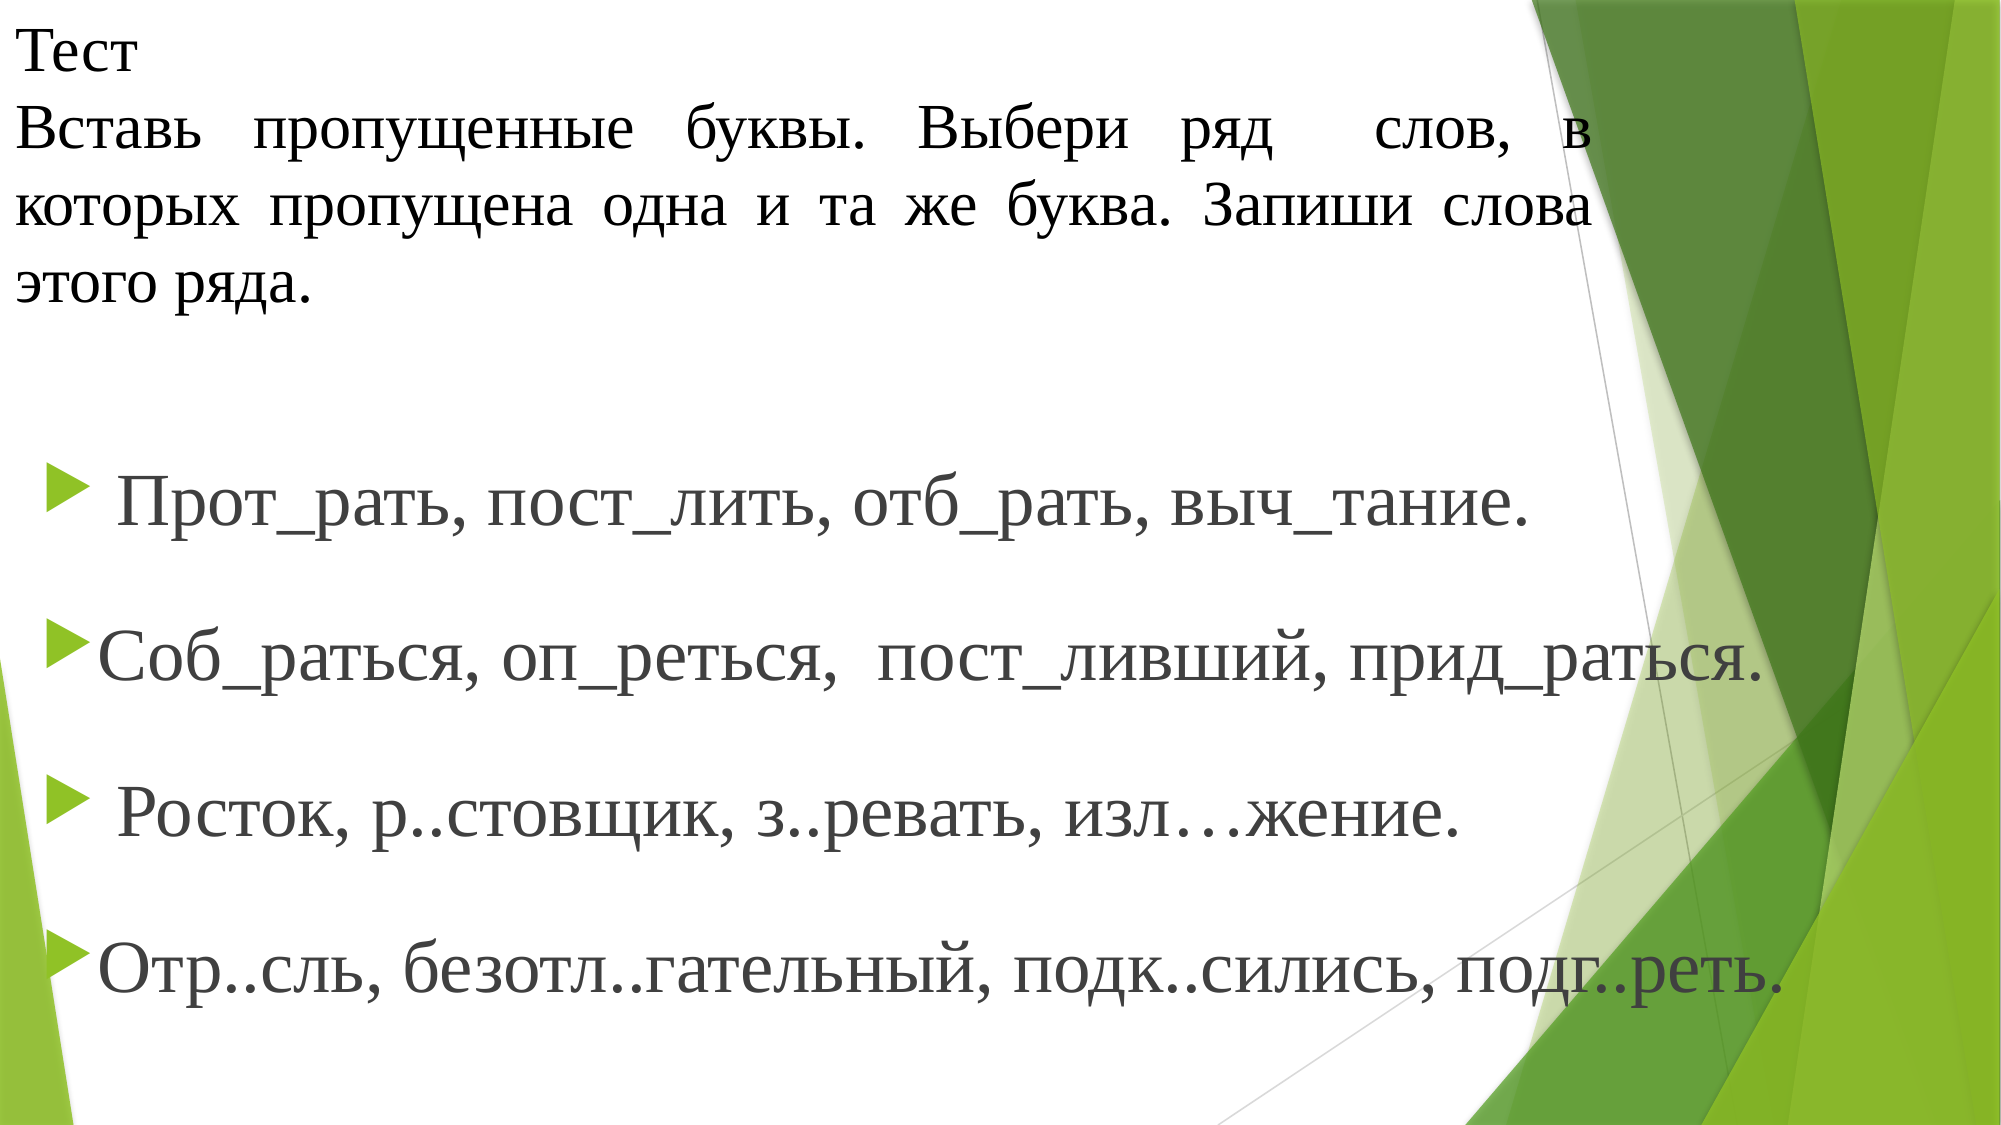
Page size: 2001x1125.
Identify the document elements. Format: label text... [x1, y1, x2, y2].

list Прот_рать, пост_лить, отб_рать, выч_тание. Соб_раться, оп_реться, пост_ливший, прид_раться. Росток, р..стовщик, з..ревать, изл…жение. Отр..сль, безотл..гательный, подк..сились, подг..реть. [26, 397, 1853, 1073]
title Тест Вставь пропущенные буквы. Выбери ряд слов, в которых пропущена одна и та же буква. Запиши слова этого ряда. [0, 0, 1609, 327]
